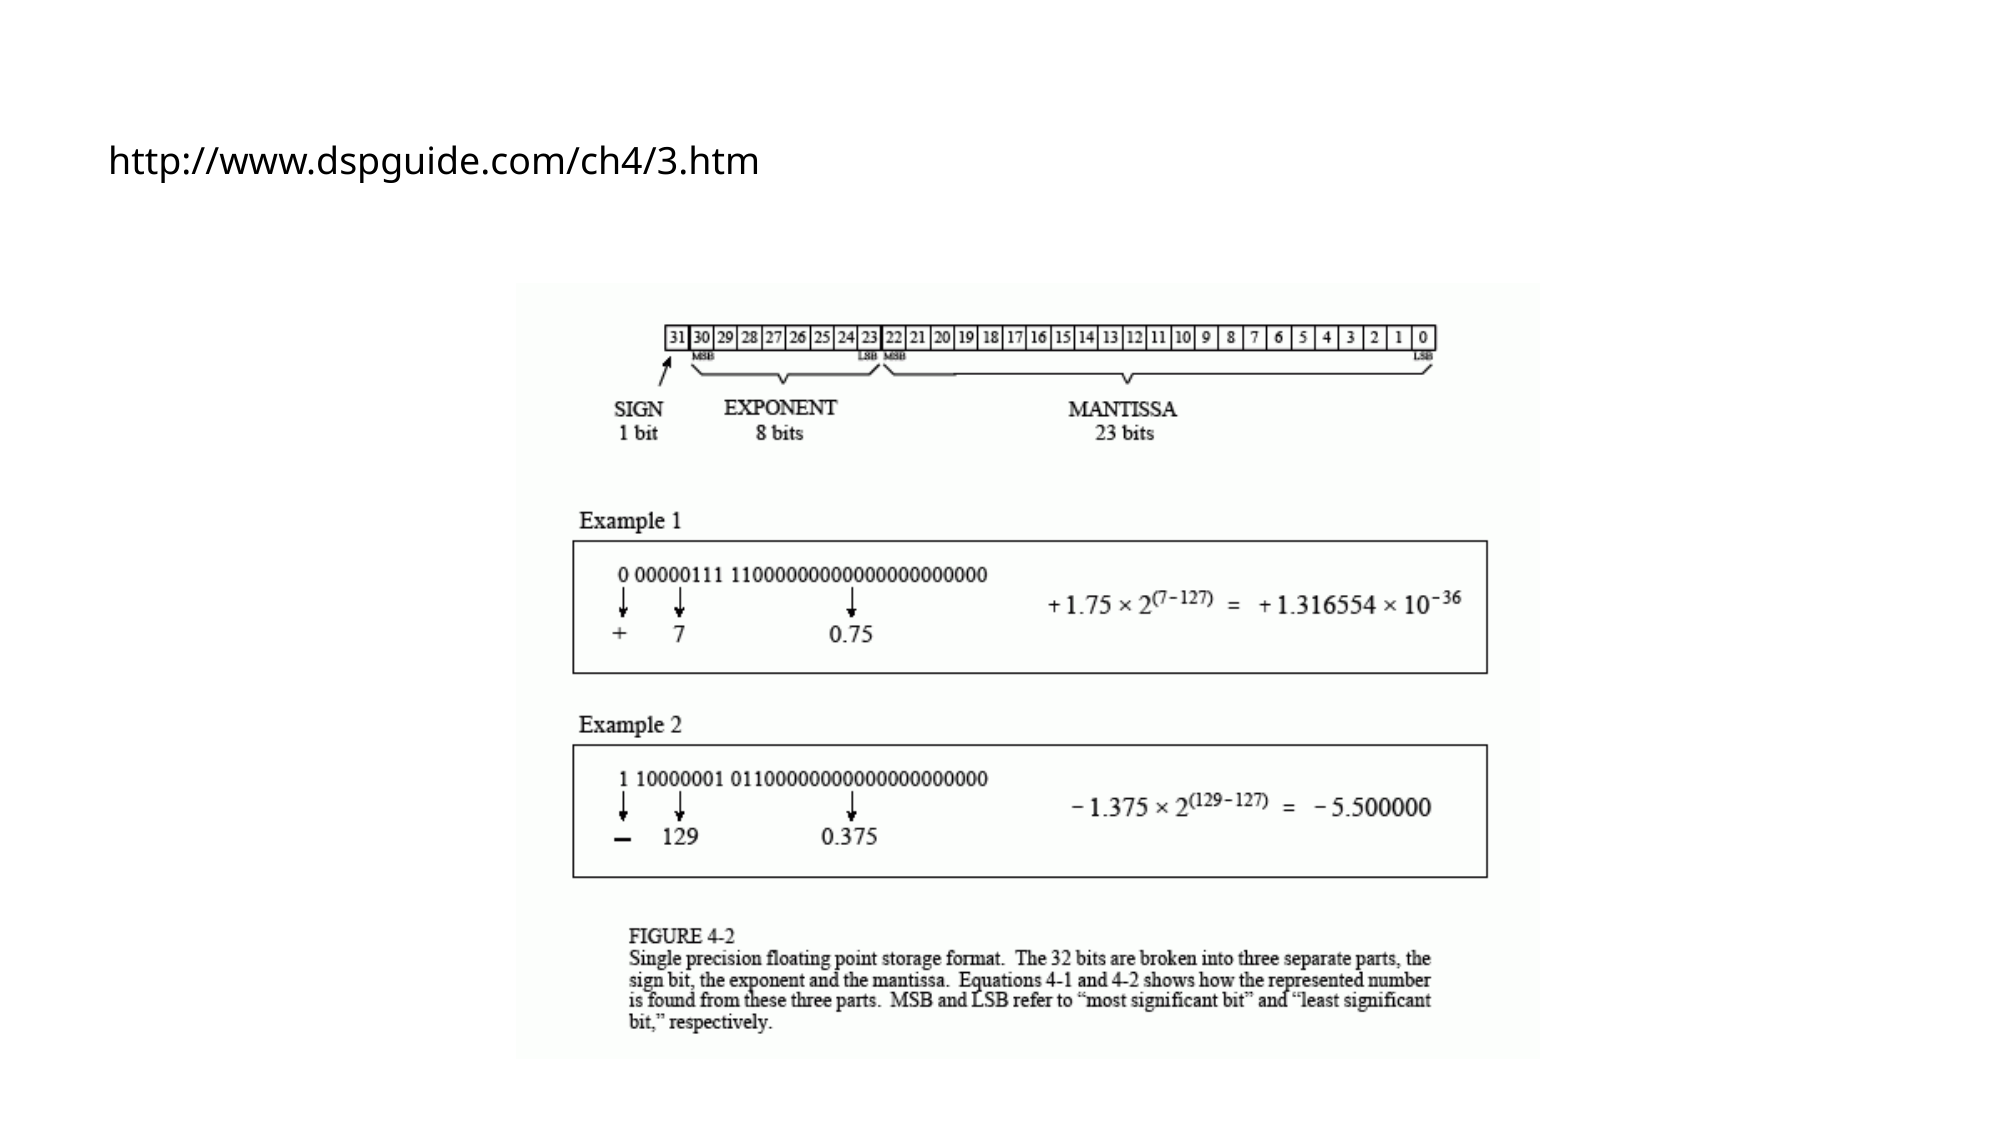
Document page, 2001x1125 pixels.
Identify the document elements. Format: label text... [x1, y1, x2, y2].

title http://www.dspguide.com/ch4/3.htm [68, 97, 1932, 223]
picture [516, 283, 1540, 1059]
